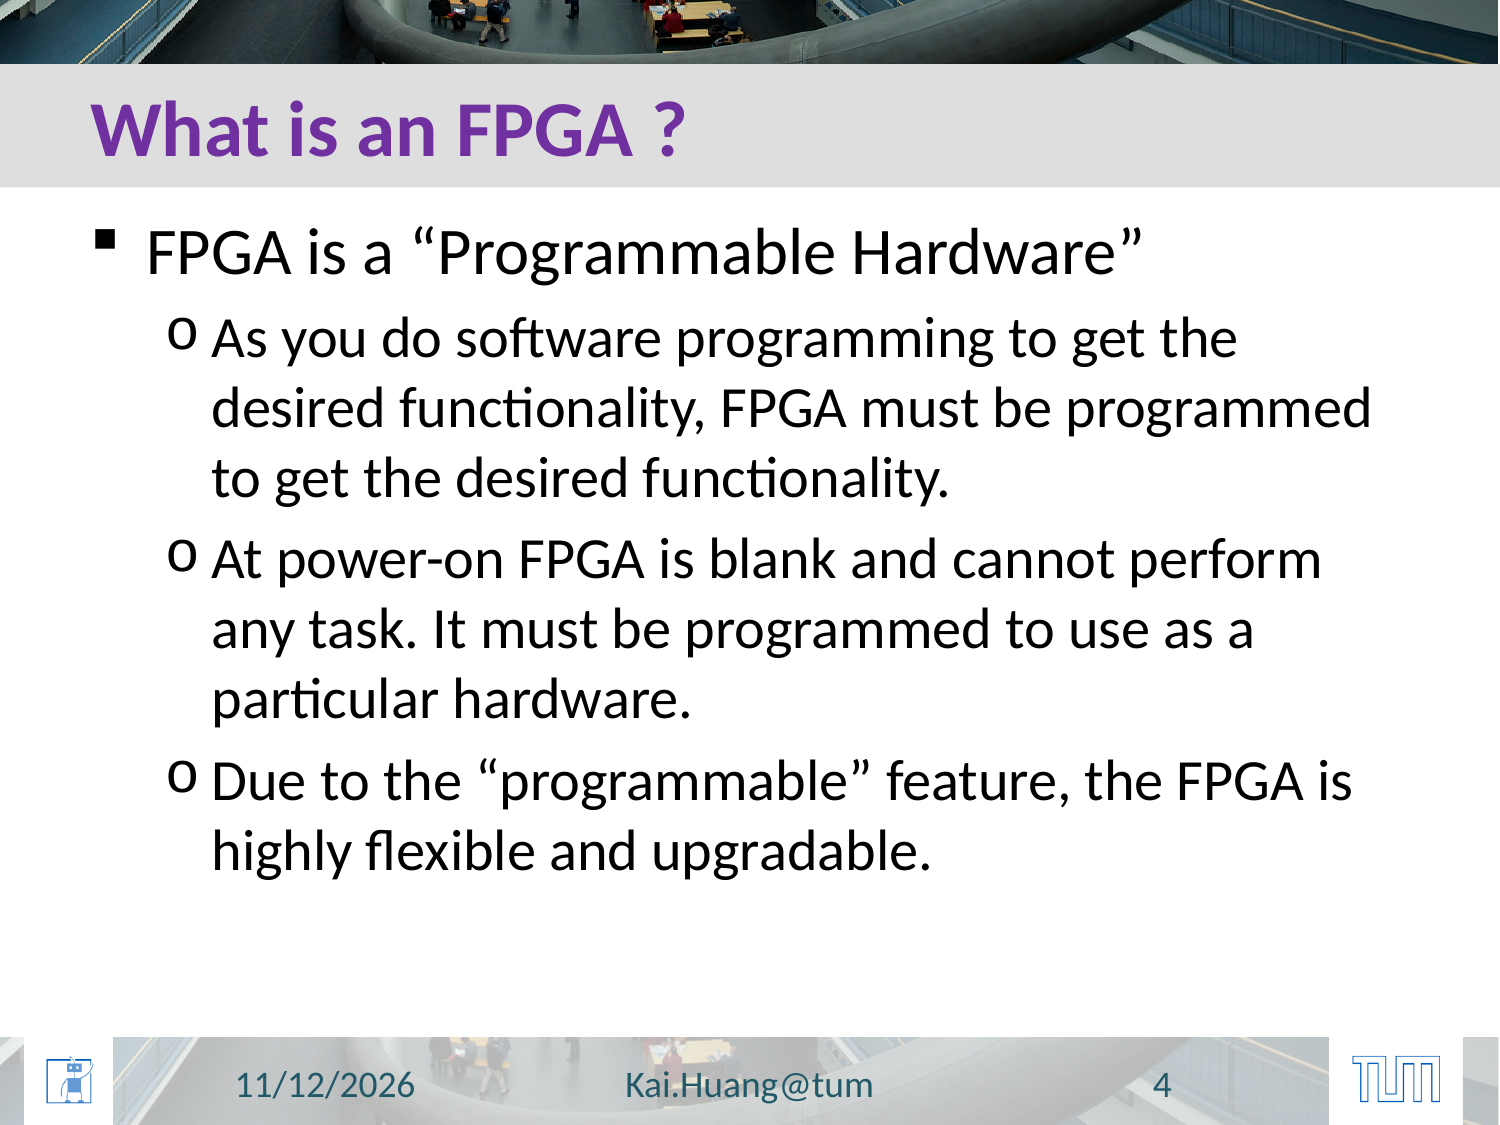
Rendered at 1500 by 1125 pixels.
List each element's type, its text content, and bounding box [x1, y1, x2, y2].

picture [0, 1032, 1500, 1125]
title What is an FPGA ? [75, 62, 1425, 188]
footer Kai.Huang@tum [512, 1052, 988, 1113]
list FPGA is a “Programmable Hardware” As you do software programming to get the desired functionality, FPGA must be programmed to get the desired functionality. At power-on FPGA is blank and cannot perform any task. It must be programmed to use as a particular hardware. Due to the “programmable” feature, the FPGA is highly flexible and upgradable. [75, 200, 1425, 1025]
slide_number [162, 1052, 488, 1113]
slide_number 4 [1012, 1052, 1313, 1113]
picture [0, 0, 1500, 64]
